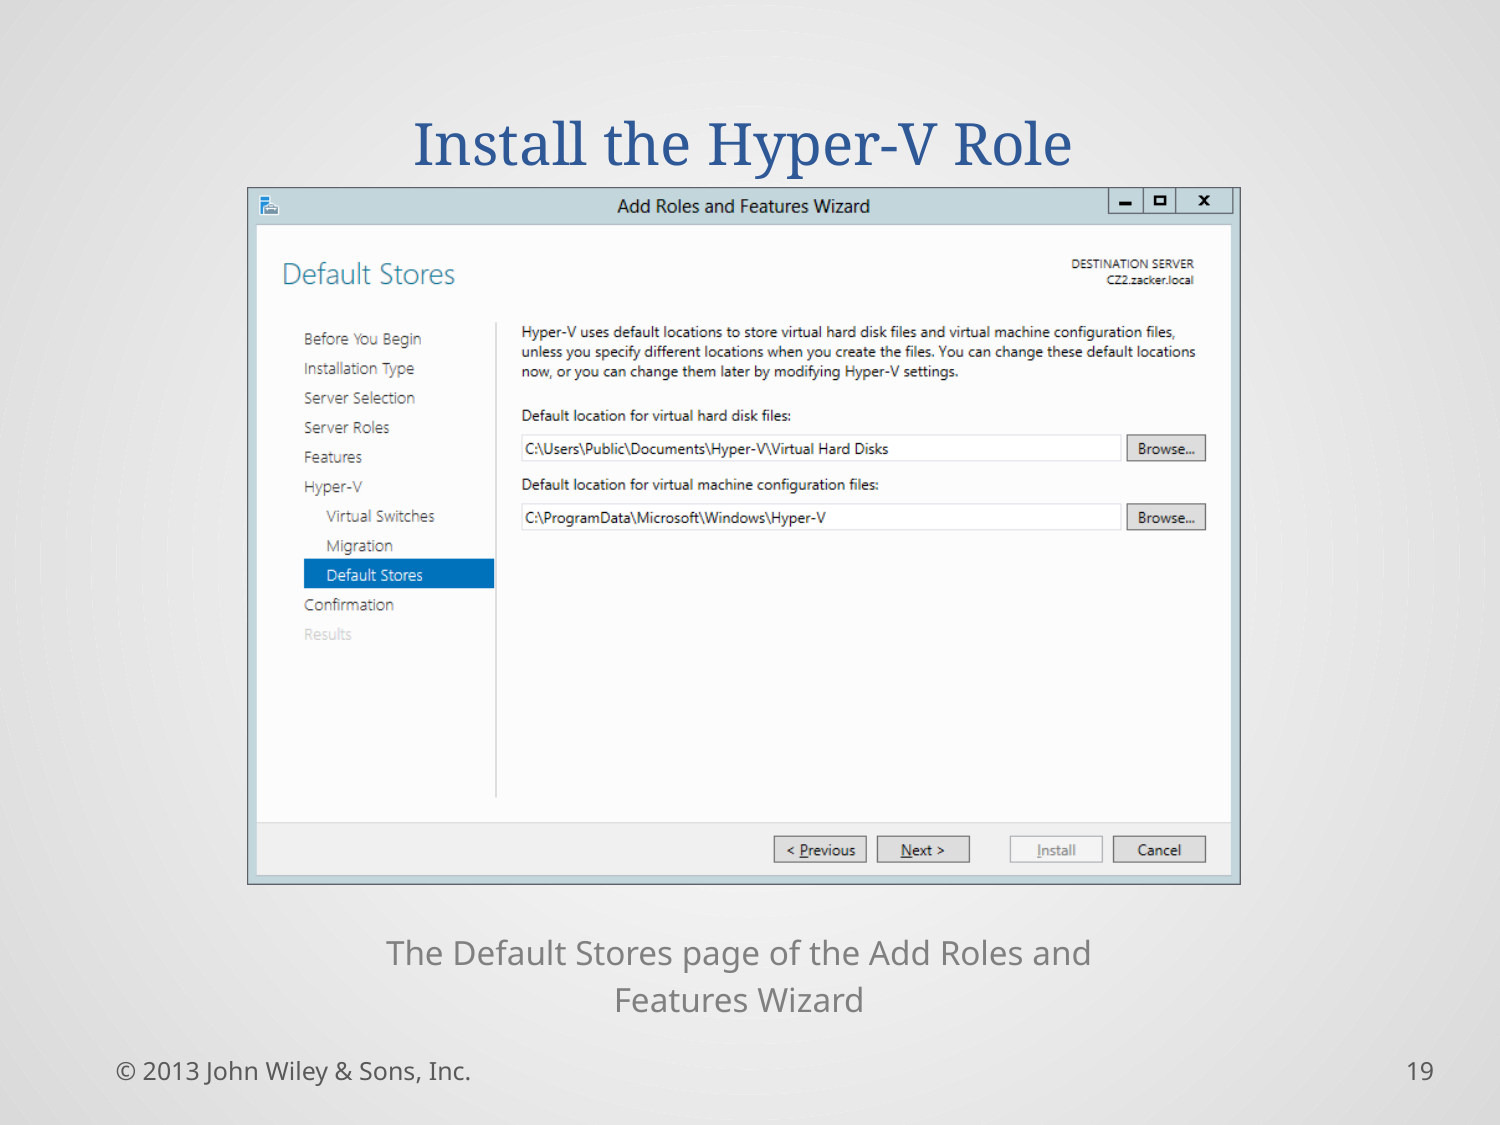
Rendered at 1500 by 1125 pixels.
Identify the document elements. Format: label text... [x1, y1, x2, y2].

title Install the Hyper-V Role [275, 37, 1213, 185]
footer © 2013 John Wiley & Sons, Inc. [108, 1042, 576, 1103]
list The Default Stores page of the Add Roles and Features Wizard [275, 941, 1213, 1041]
slide_number 19 [1401, 1042, 1494, 1103]
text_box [247, 187, 1241, 933]
